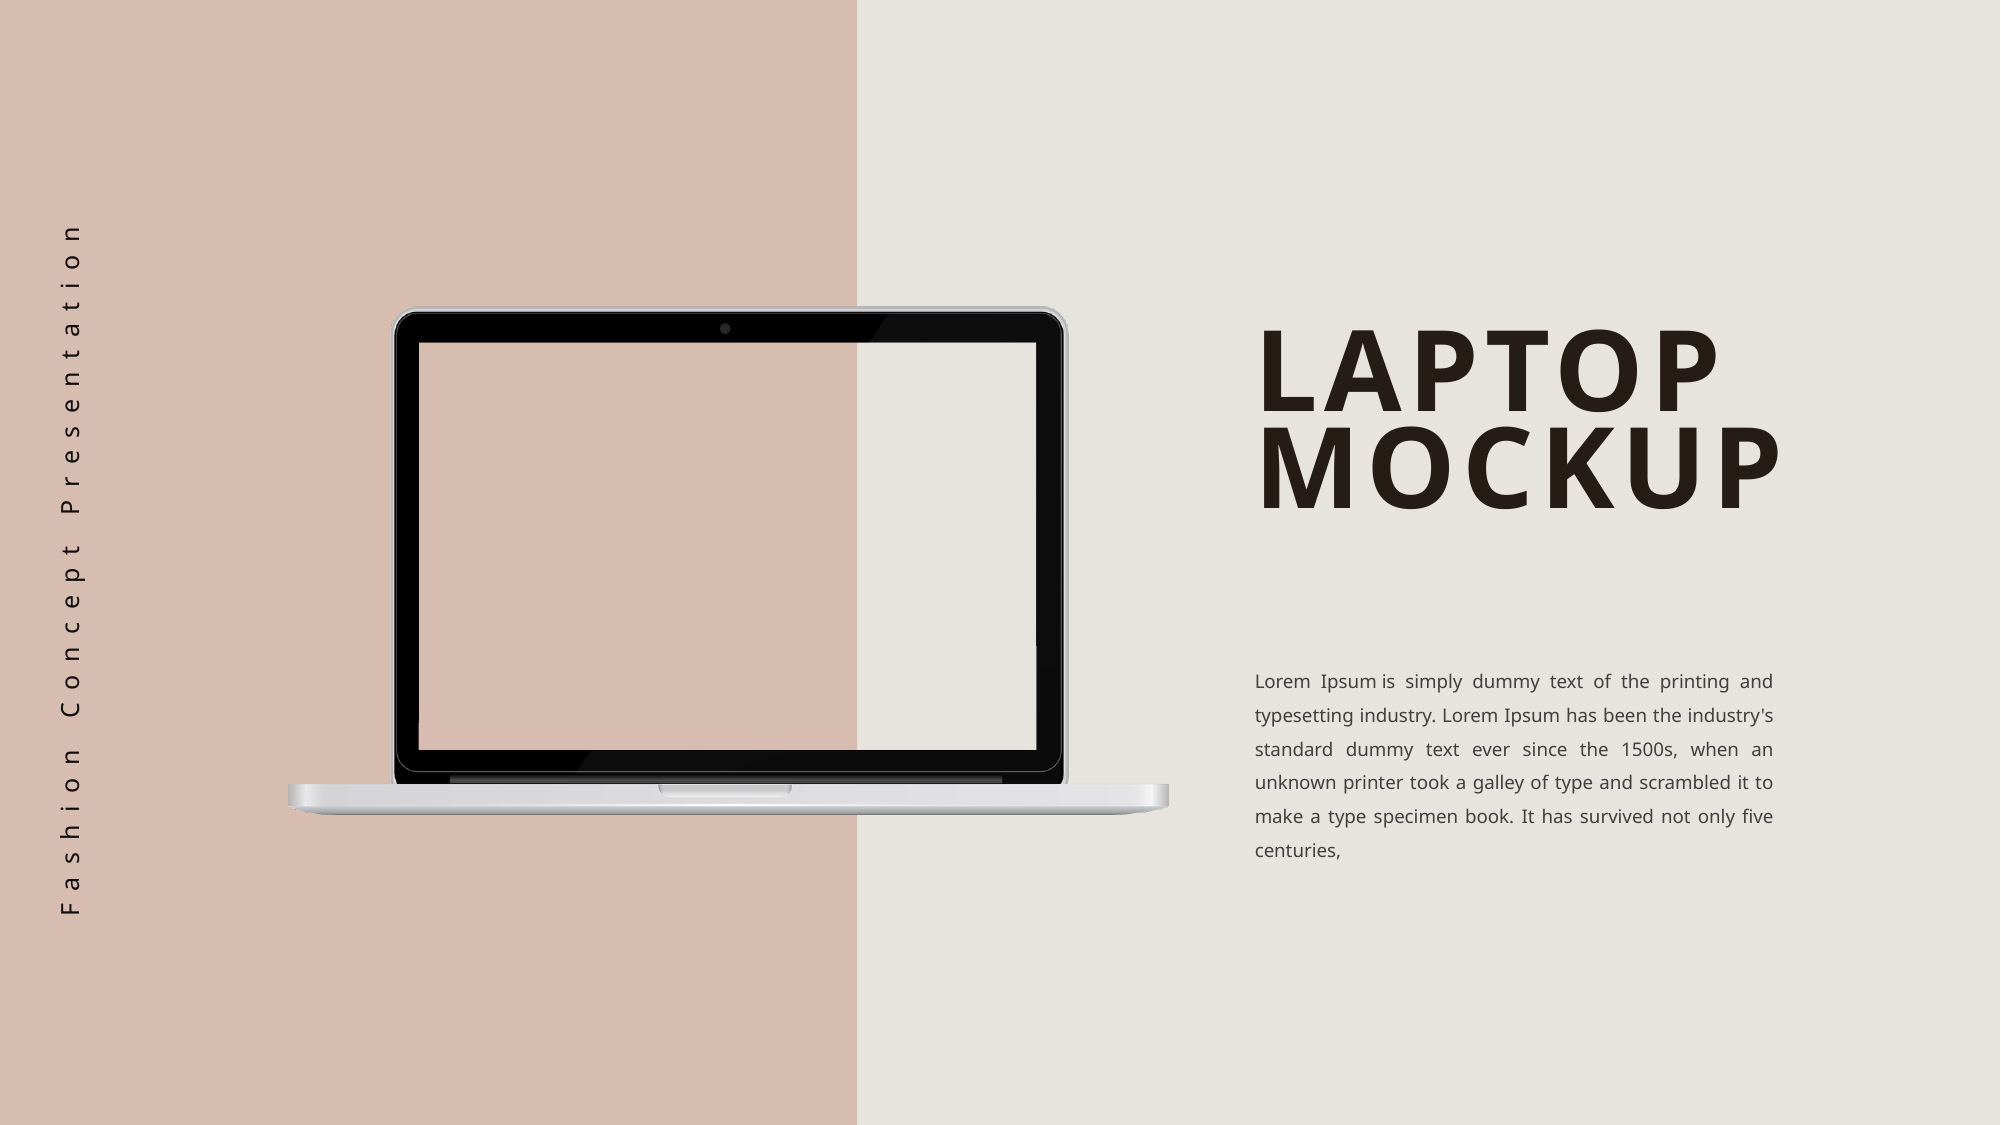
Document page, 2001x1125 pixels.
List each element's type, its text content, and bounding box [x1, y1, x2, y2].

text_box Fashion Concept Presentation [46, 117, 108, 1008]
picture [288, 306, 1169, 815]
text_box LAPTOP [1239, 275, 2000, 372]
text_box MOCKUP [1239, 372, 2000, 555]
text_box Lorem Ipsum is simply dummy text of the printing and typesetting industry. Lorem Ipsum has been the industry's standard dummy text ever since the 1500s, when an unknown printer took a galley of type and scrambled it to make a type specimen book. It has survived not only five centuries, [1239, 651, 1788, 869]
